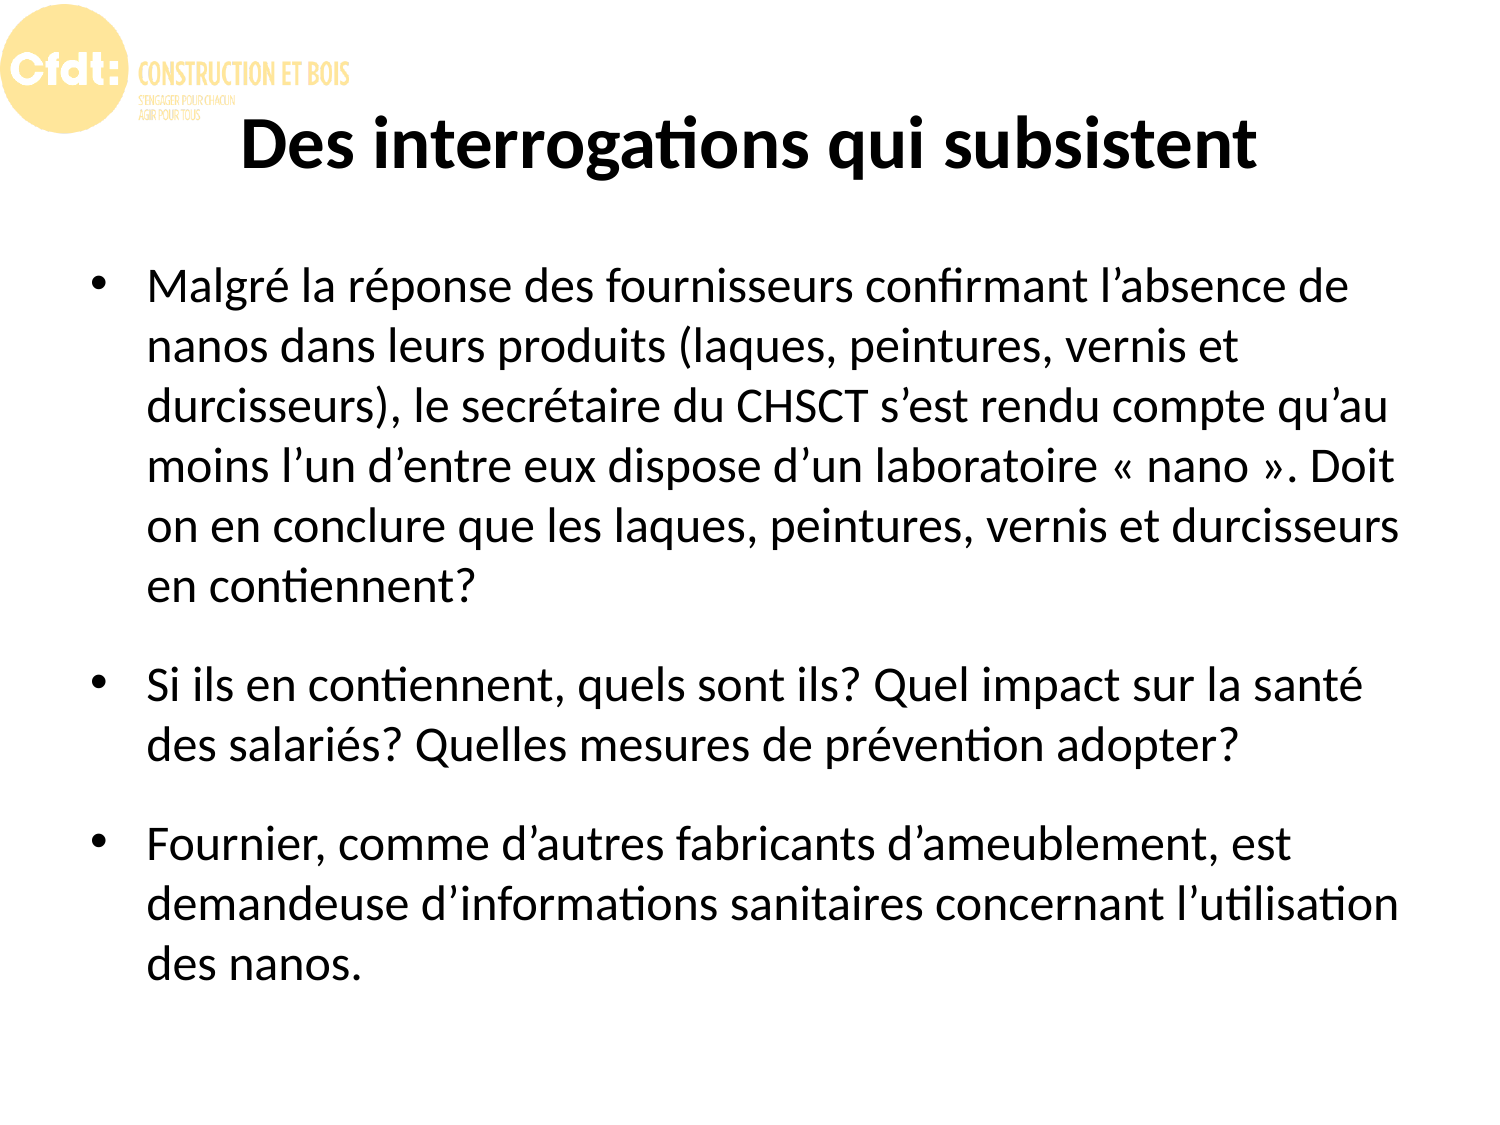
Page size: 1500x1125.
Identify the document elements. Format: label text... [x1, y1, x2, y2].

title Des interrogations qui subsistent [75, 45, 1425, 233]
list Malgré la réponse des fournisseurs confirmant l’absence de nanos dans leurs produits (laques, peintures, vernis et durcisseurs), le secrétaire du CHSCT s’est rendu compte qu’au moins l’un d’entre eux dispose d’un laboratoire « nano ». Doit on en conclure que les laques, peintures, vernis et durcisseurs en contiennent? Si ils en contiennent, quels sont ils? Quel impact sur la santé des salariés? Quelles mesures de prévention adopter? Fournier, comme d’autres fabricants d’ameublement, est demandeuse d’informations sanitaires concernant l’utilisation des nanos. [75, 245, 1425, 1021]
